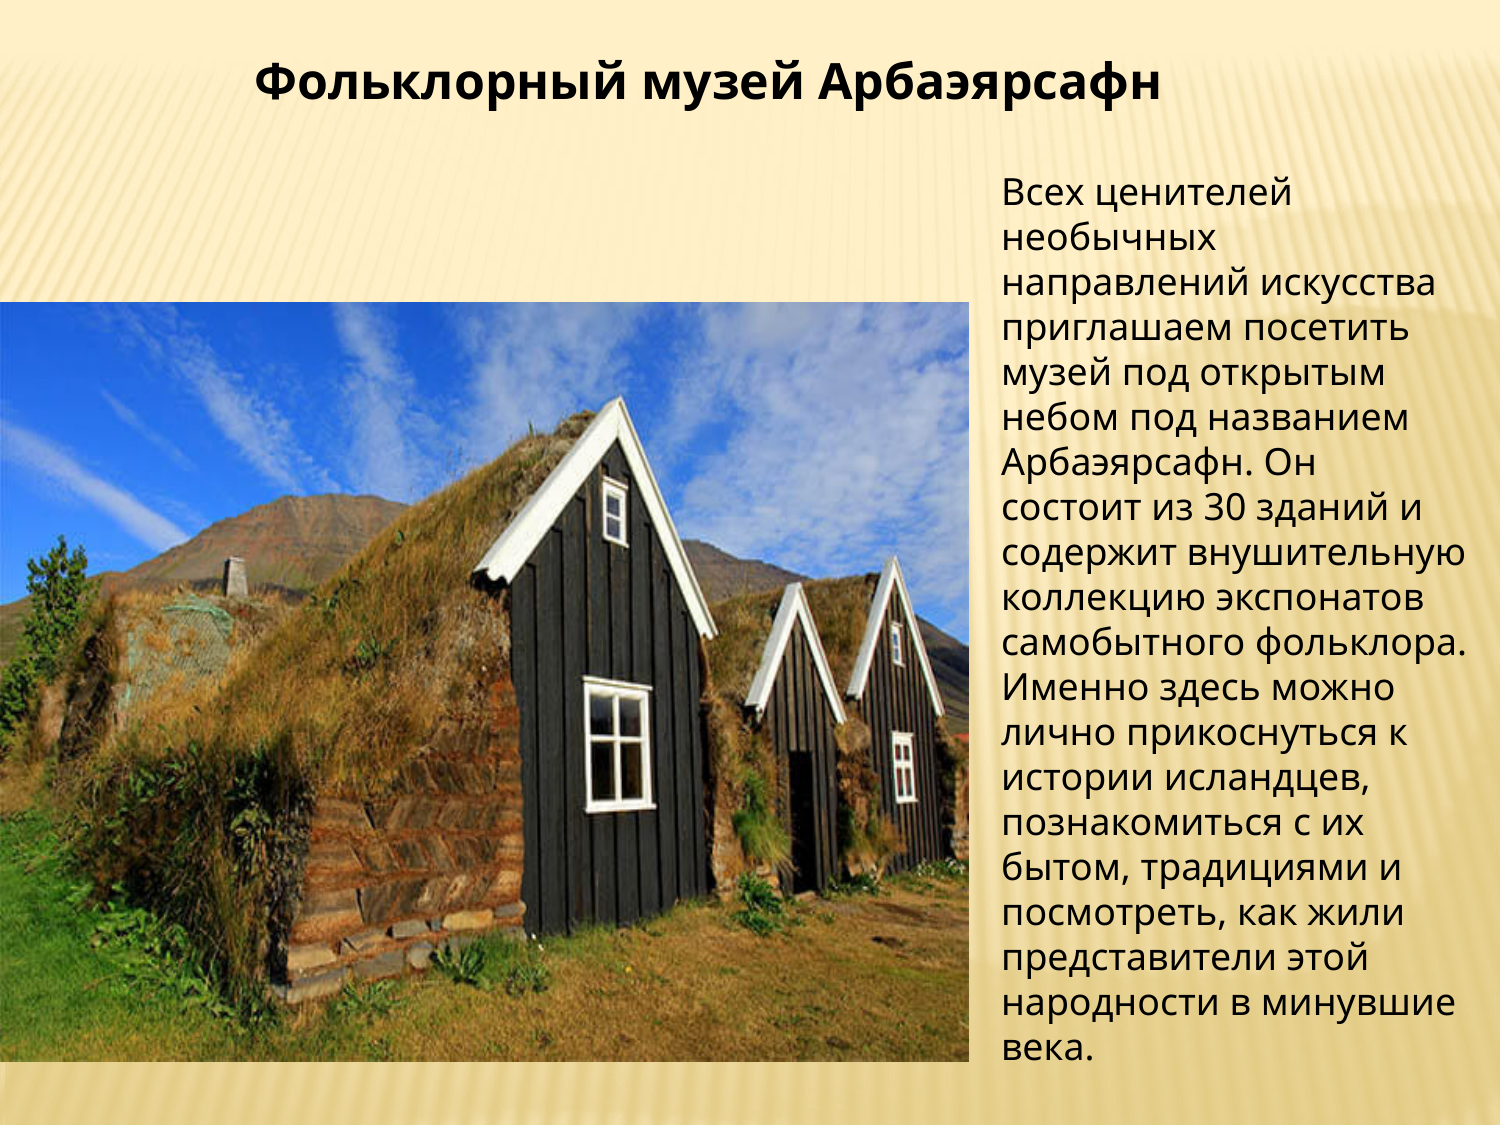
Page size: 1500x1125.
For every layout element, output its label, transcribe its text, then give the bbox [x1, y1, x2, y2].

text_box Фольклорный музей Арбаэярсафн [218, 42, 1199, 118]
text_box Всех ценителей необычных направлений искусства приглашаем посетить музей под открытым небом под названием Арбаэярсафн. Он состоит из 30 зданий и содержит внушительную коллекцию экспонатов самобытного фольклора. Именно здесь можно лично прикоснуться к истории исландцев, познакомиться с их бытом, традициями и посмотреть, как жили представители этой народности в минувшие века. [986, 160, 1483, 1076]
picture [0, 302, 969, 1062]
